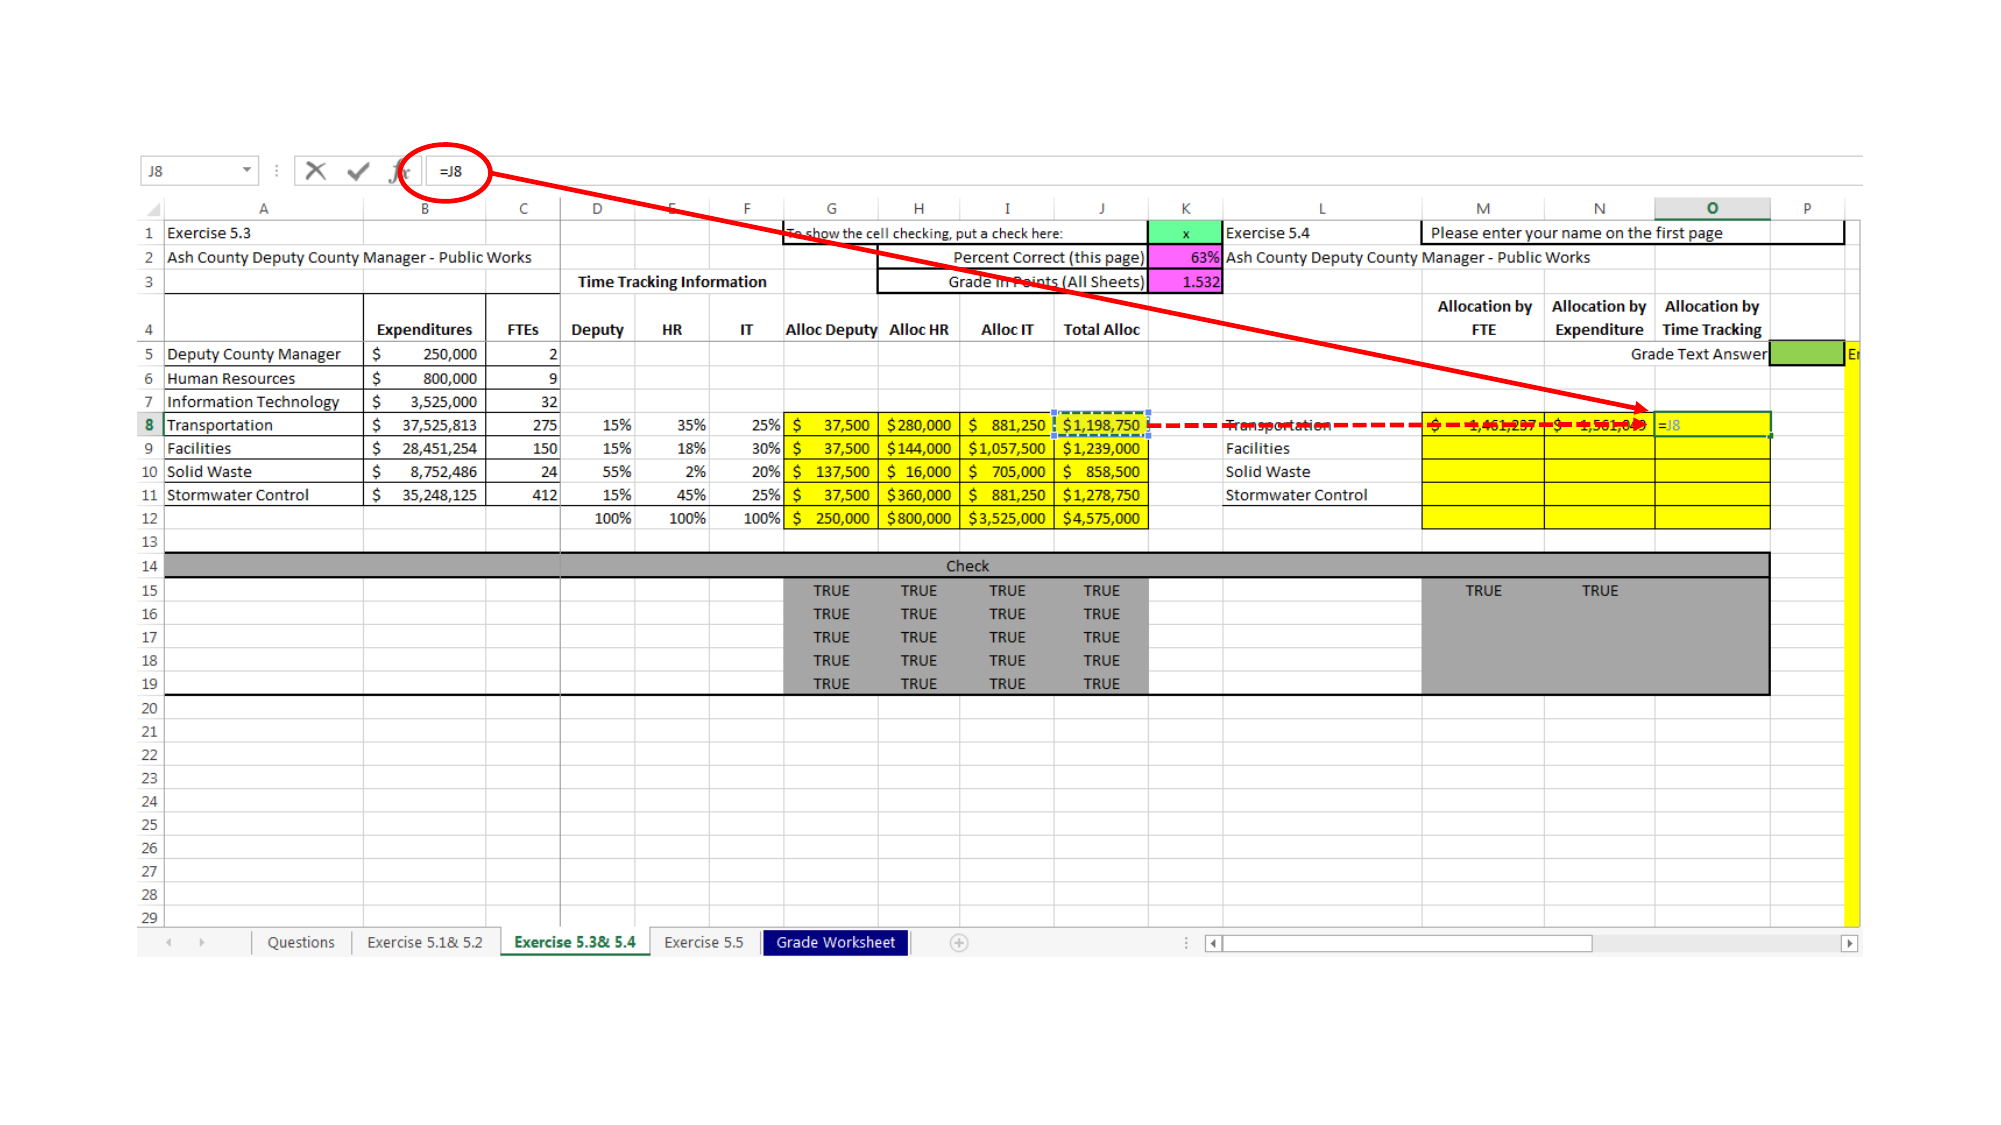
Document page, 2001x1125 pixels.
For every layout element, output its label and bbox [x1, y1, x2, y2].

text_box [490, 172, 1649, 411]
list [137, 144, 1863, 957]
